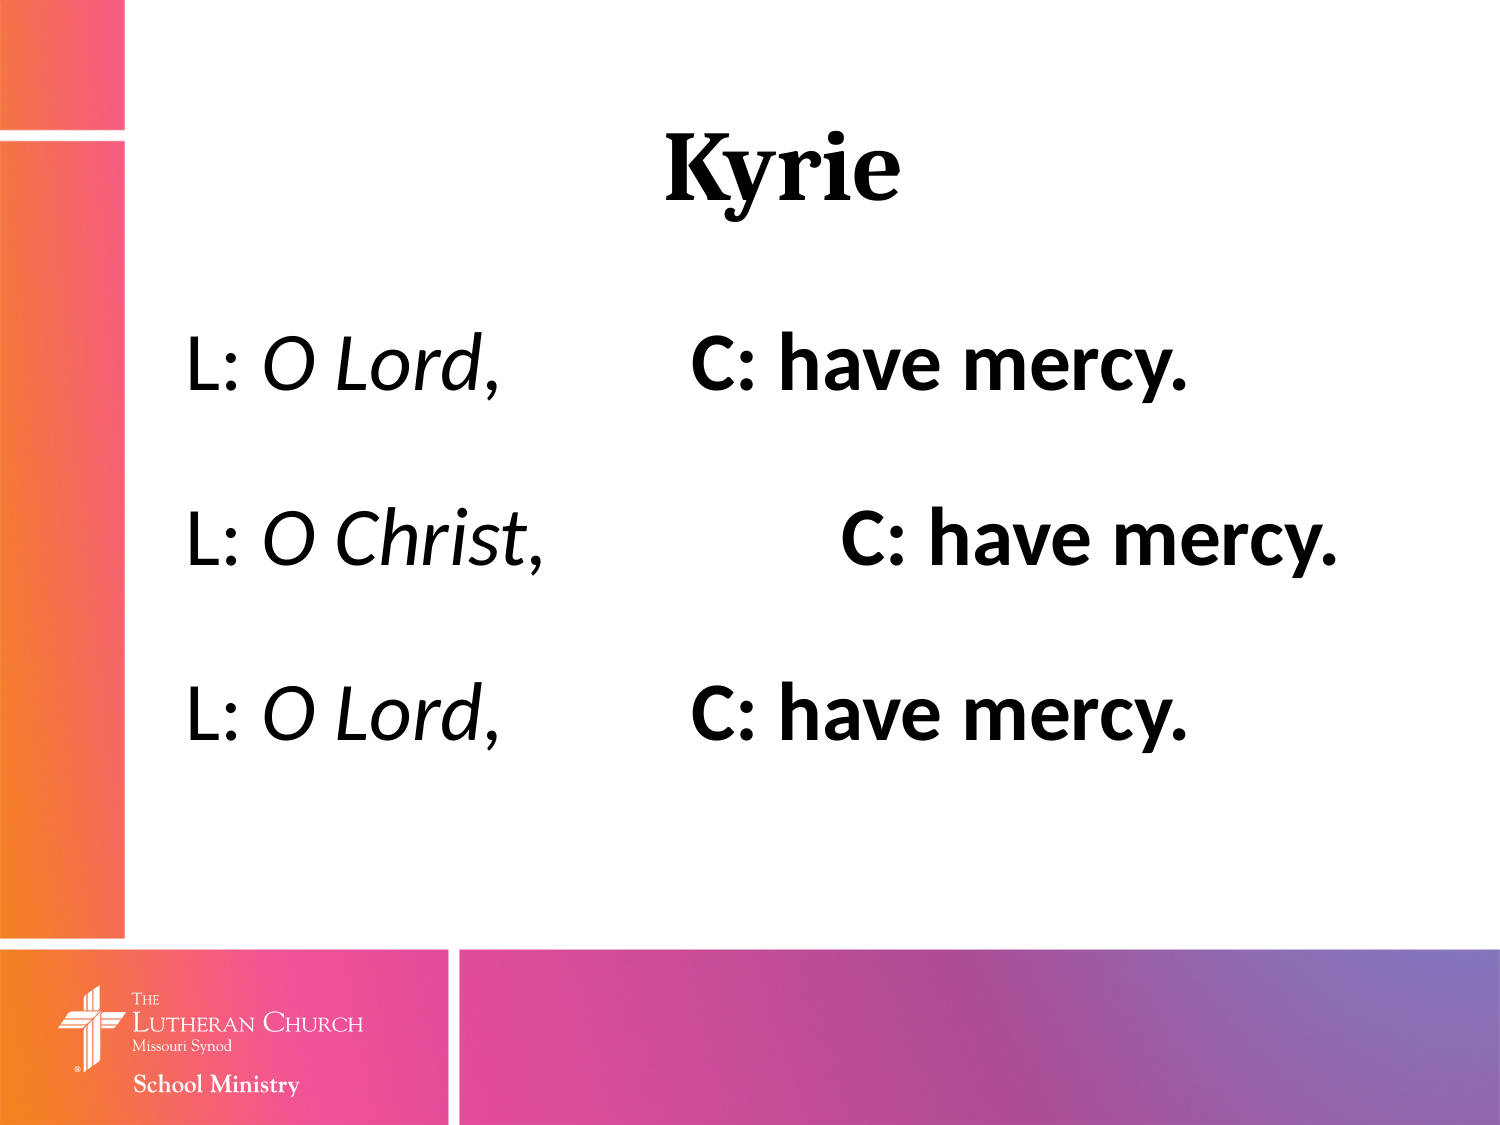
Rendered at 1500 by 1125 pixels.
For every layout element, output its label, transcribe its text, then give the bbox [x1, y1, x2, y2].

picture [0, 0, 1500, 1125]
list L: O Lord, C: have mercy. L: O Christ, C: have mercy. L: O Lord, C: have mercy. [170, 299, 1397, 918]
title Kyrie [170, 59, 1397, 278]
